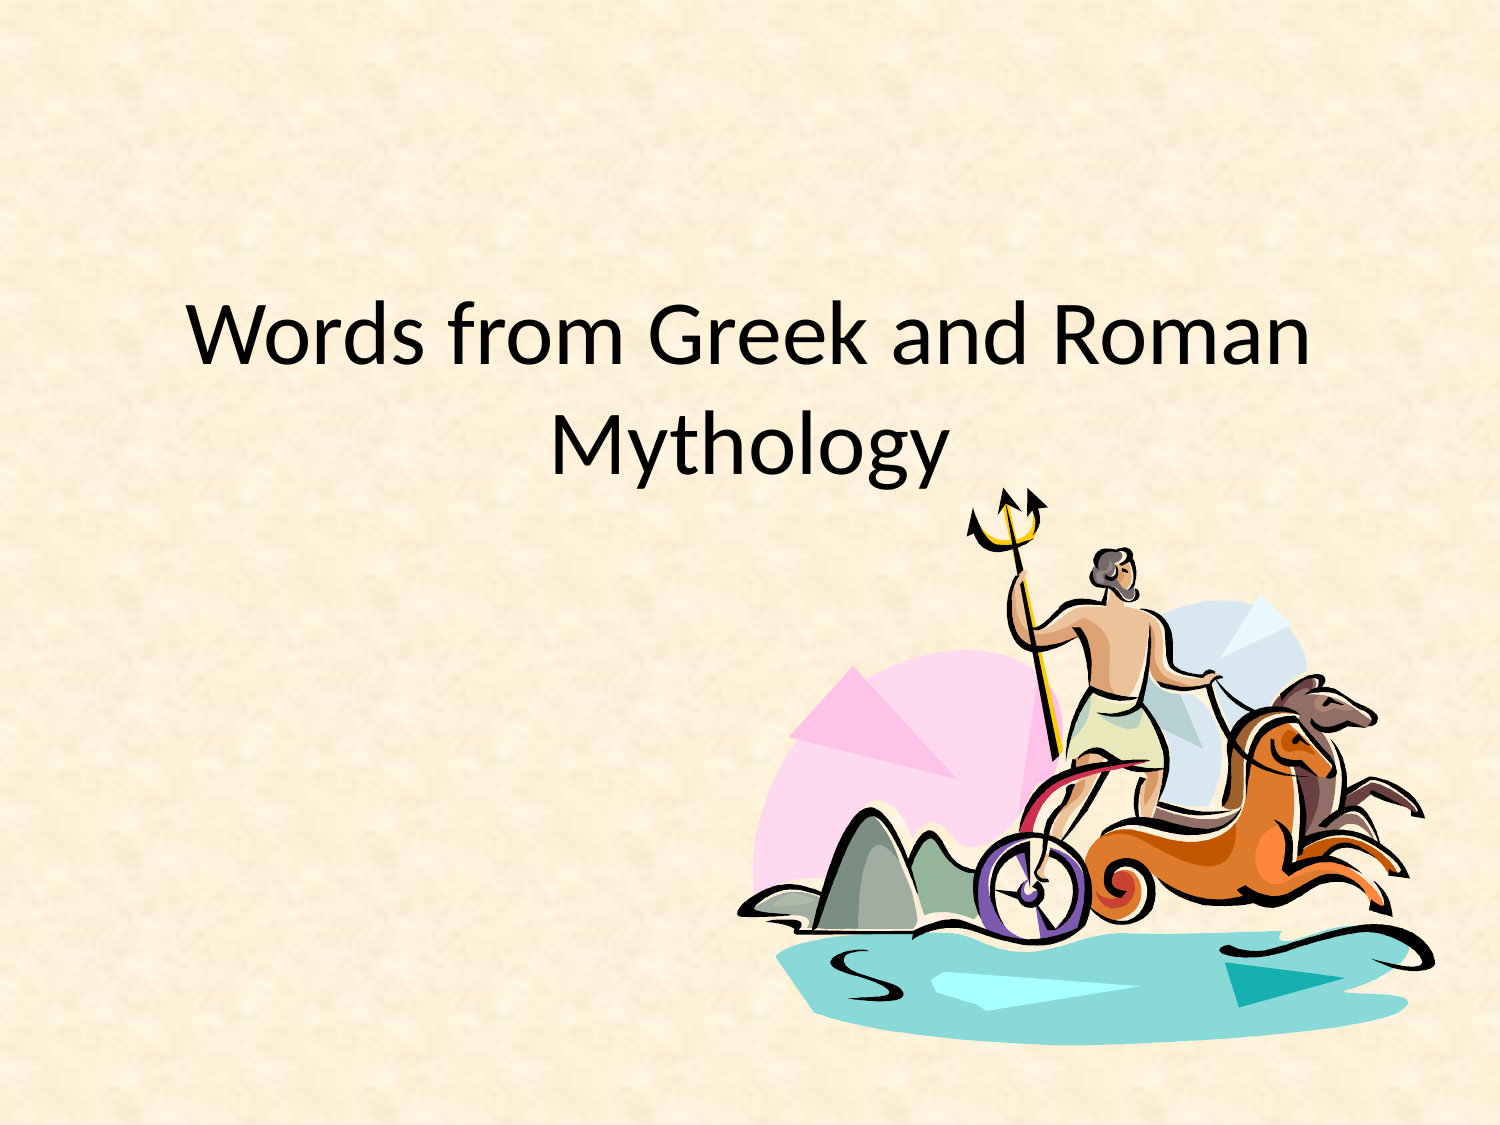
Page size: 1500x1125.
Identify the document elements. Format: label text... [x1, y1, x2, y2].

picture [0, 0, 1500, 1125]
title Words from Greek and Roman Mythology [112, 262, 1388, 504]
